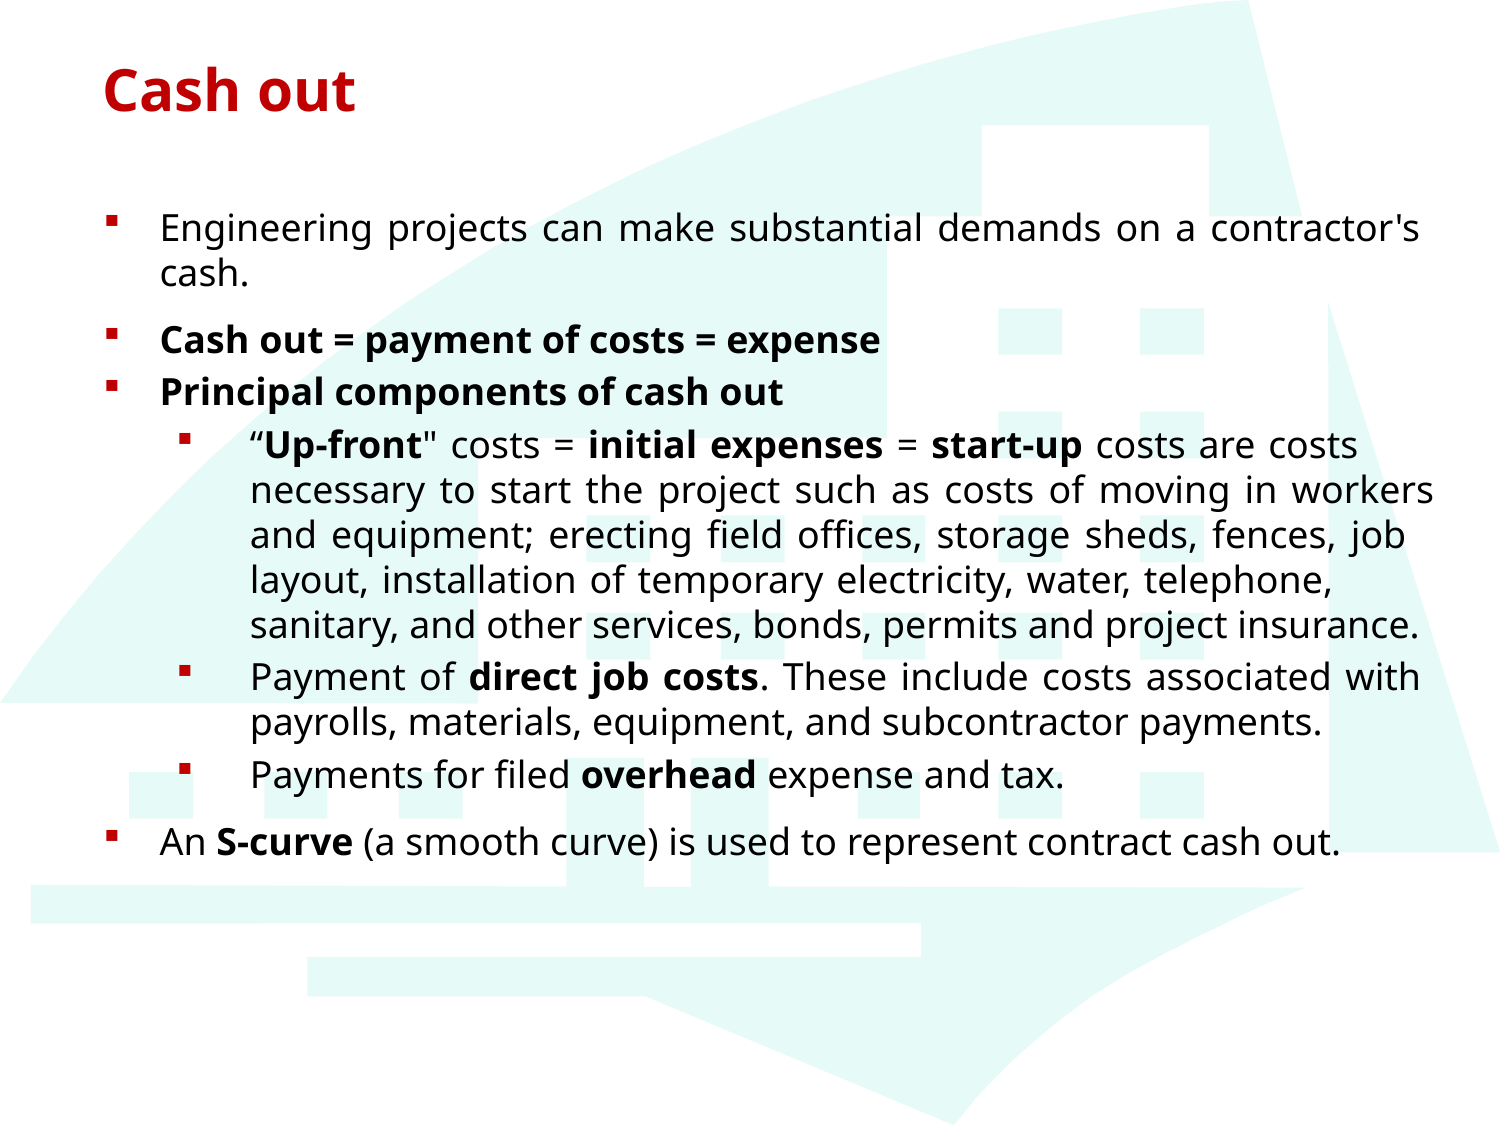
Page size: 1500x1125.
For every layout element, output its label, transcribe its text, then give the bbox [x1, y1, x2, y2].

text_box Cash out [102, 52, 438, 138]
list Engineering projects can make substantial demands on a contractor's cash. Cash out = payment of costs = expense Principal components of cash out “Up-front" costs = initial expenses = start-up costs are costs necessary to start the project such as costs of moving in workers and equipment; erecting field offices, storage sheds, fences, job layout, installation of temporary electricity, water, telephone, sanitary, and other services, bonds, permits and project insurance. Payment of direct job costs. These include costs associated with payrolls, materials, equipment, and subcontractor payments. Payments for filed overhead expense and tax. An S-curve (a smooth curve) is used to represent contract cash out. [88, 196, 1450, 997]
